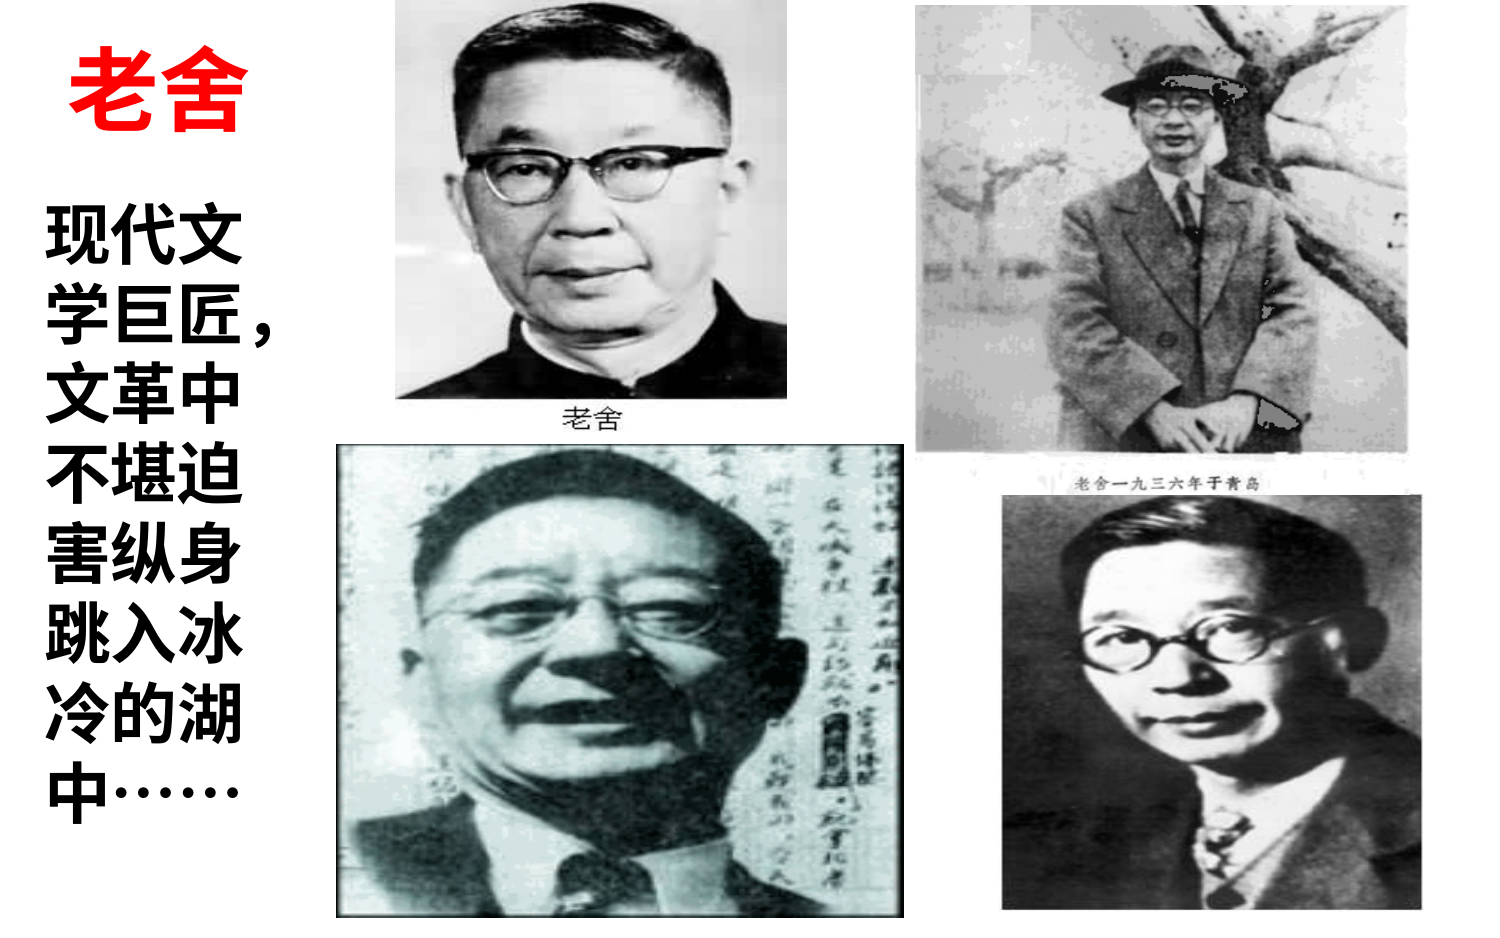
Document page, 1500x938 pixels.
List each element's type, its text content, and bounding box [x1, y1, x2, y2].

picture [336, 0, 904, 918]
text_box 老舍 [0, 25, 319, 151]
picture [915, 5, 1410, 495]
text_box 现代文学巨匠，文革中不堪迫害纵身跳入冰冷的湖中…… [29, 185, 301, 840]
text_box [997, 492, 1427, 913]
